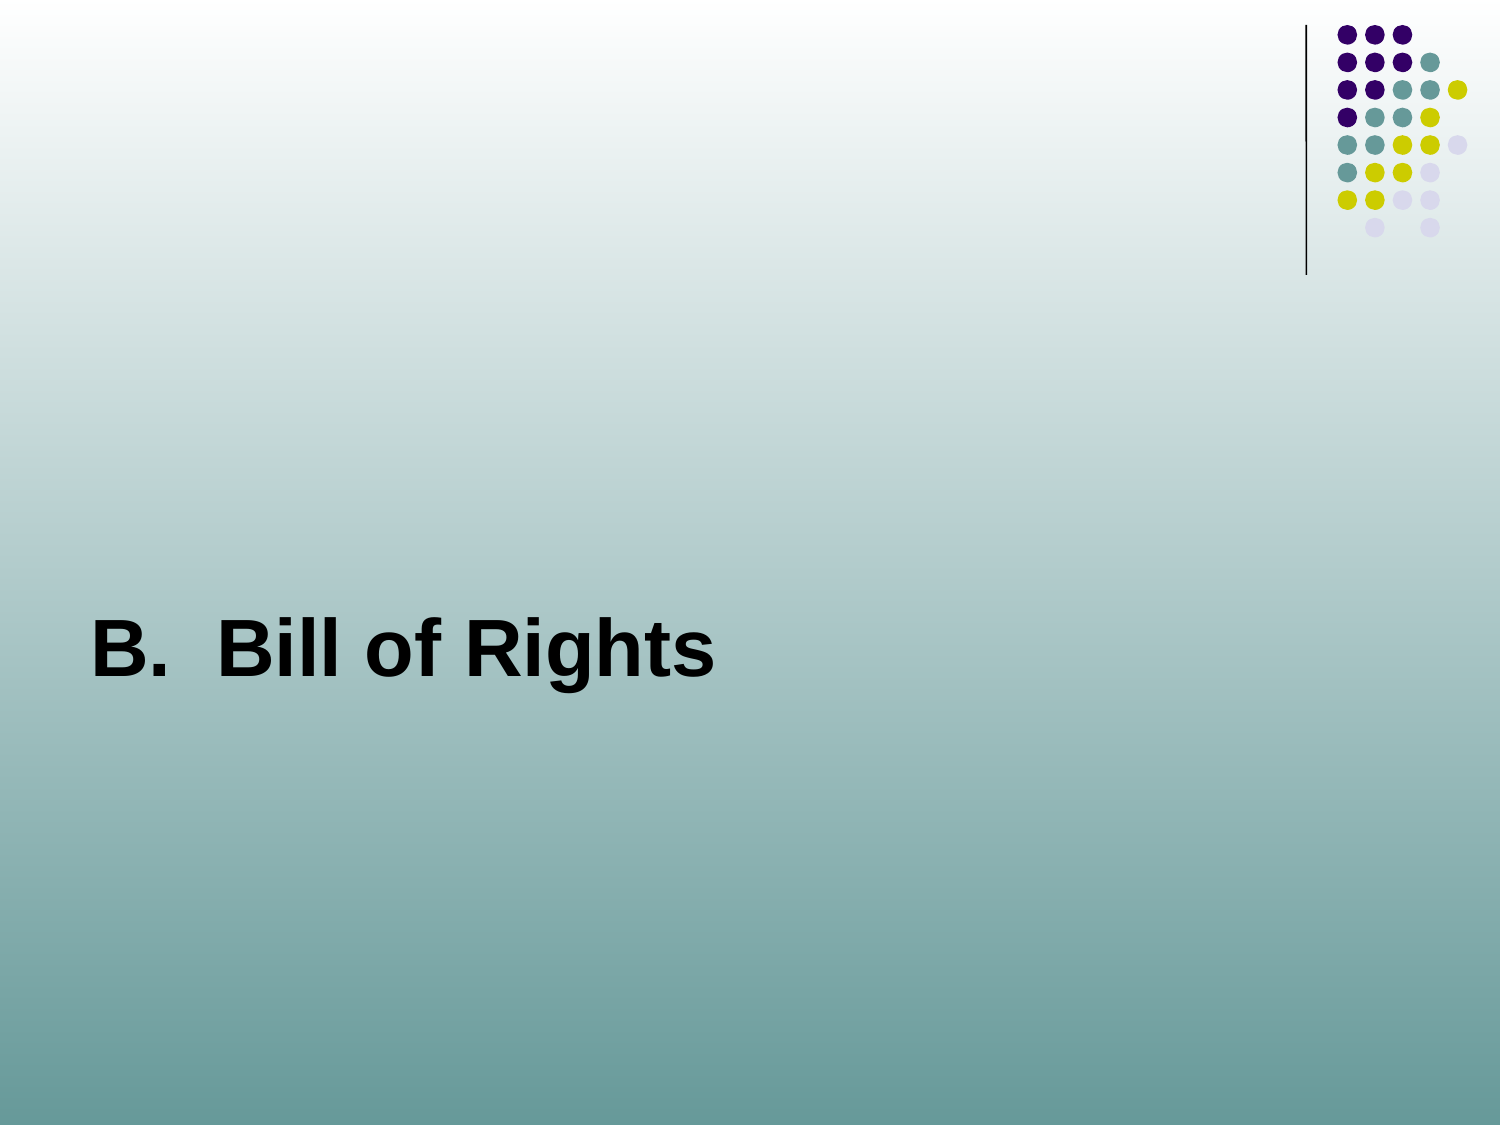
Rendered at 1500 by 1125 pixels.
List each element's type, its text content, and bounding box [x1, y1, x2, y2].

title B. Bill of Rights [75, 487, 1313, 700]
